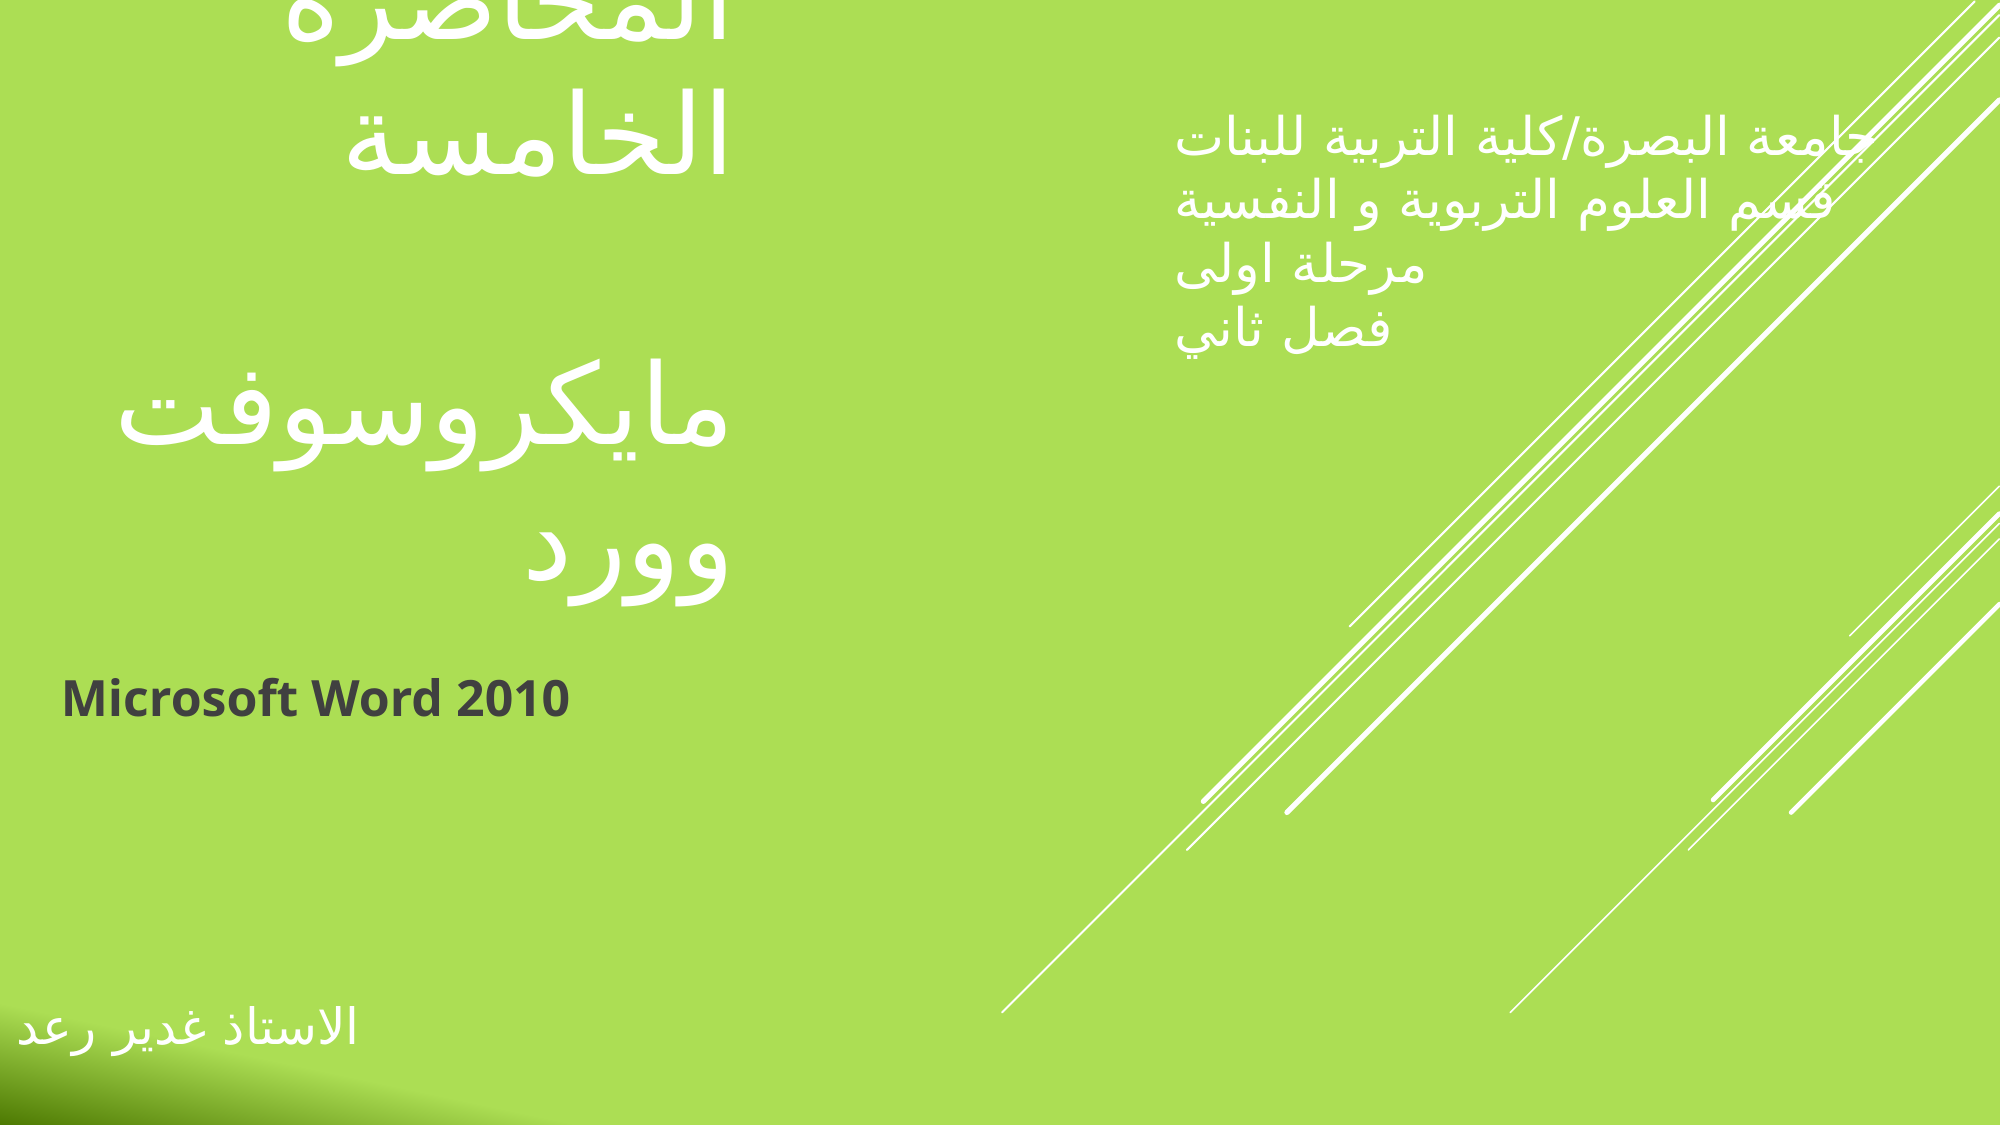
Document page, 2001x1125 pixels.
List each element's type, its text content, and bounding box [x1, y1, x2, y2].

text_box الاستاذ غدير رعد [0, 951, 375, 1125]
text_box جامعة البصرة/كلية التربية للبنات قسم العلوم التربوية و النفسية مرحلة اولى فصل ثاني [1159, 27, 1903, 365]
text_box Microsoft Word 2010 [0, 659, 665, 735]
text_box المحاضرة الخامسة مايكروسوفت وورد [0, 307, 750, 610]
